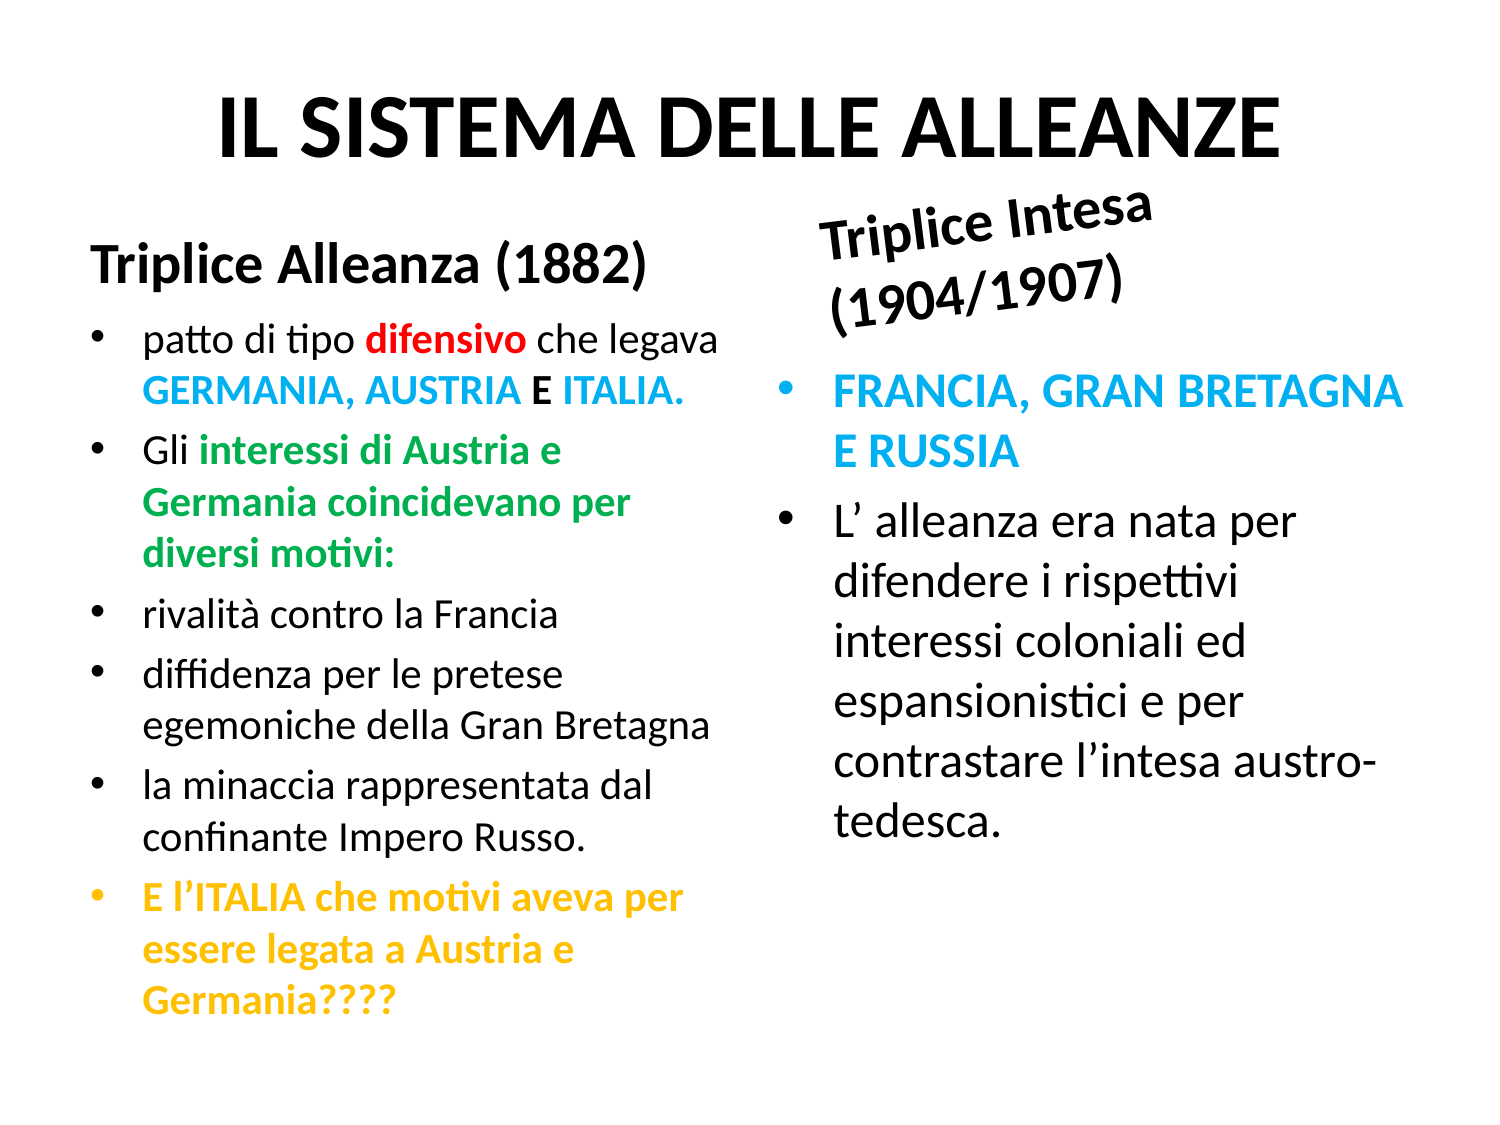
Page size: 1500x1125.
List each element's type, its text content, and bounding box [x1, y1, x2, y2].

list FRANCIA, GRAN BRETAGNA E RUSSIA L’ alleanza era nata per difendere i rispettivi interessi coloniali ed espansionistici e per contrastare l’intesa austro-tedesca. [761, 349, 1425, 1071]
title IL SISTEMA DELLE ALLEANZE [75, 45, 1425, 197]
list patto di tipo difensivo che legava GERMANIA, AUSTRIA E ITALIA. Gli interessi di Austria e Germania coincidevano per diversi motivi: rivalità contro la Francia diffidenza per le pretese egemoniche della Gran Bretagna la minaccia rappresentata dal confinante Impero Russo. E l’ITALIA che motivi aveva per essere legata a Austria e Germania???? [75, 302, 738, 1083]
list Triplice Intesa (1904/1907) [803, 146, 1431, 349]
list Triplice Alleanza (1882) [75, 208, 738, 302]
